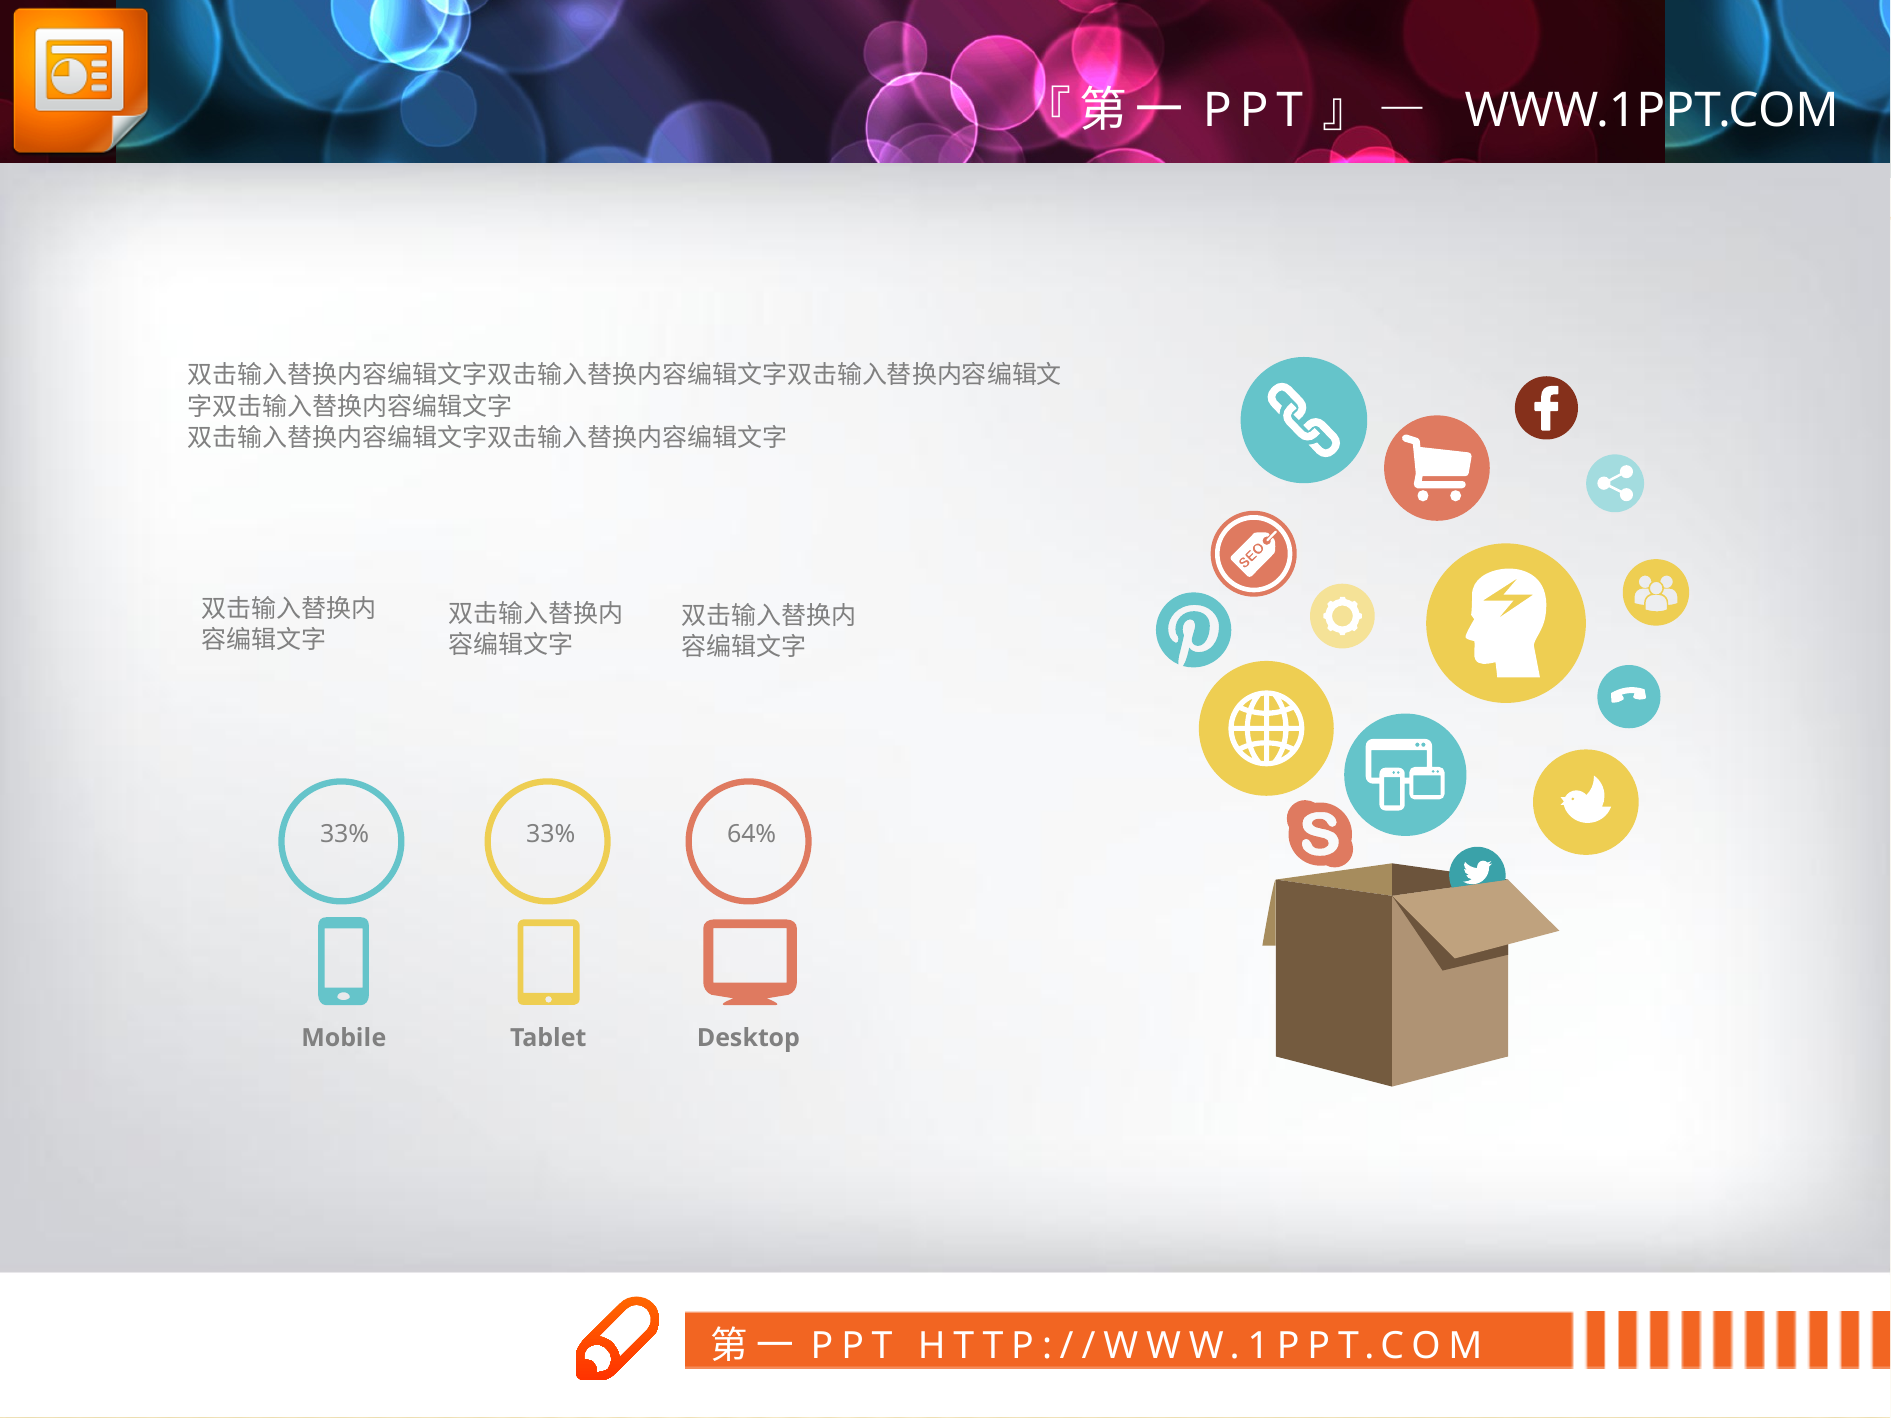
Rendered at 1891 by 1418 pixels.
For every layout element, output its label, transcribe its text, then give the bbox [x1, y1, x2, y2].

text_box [681, 781, 822, 1060]
text_box 双击输入替换内容编辑文字 [186, 583, 402, 662]
text_box 双击输入替换内容编辑文字双击输入替换内容编辑文字双击输入替换内容编辑文字双击输入替换内容编辑文字 双击输入替换内容编辑文字双击输入替换内容编辑文字 [173, 350, 1093, 459]
text_box 双击输入替换内容编辑文字 [433, 589, 649, 667]
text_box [274, 781, 415, 1060]
text_box 双击输入替换内容编辑文字 [666, 591, 882, 669]
picture [685, 1311, 1891, 1369]
picture [0, 0, 1891, 1275]
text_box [480, 781, 621, 1060]
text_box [1155, 356, 1690, 1087]
